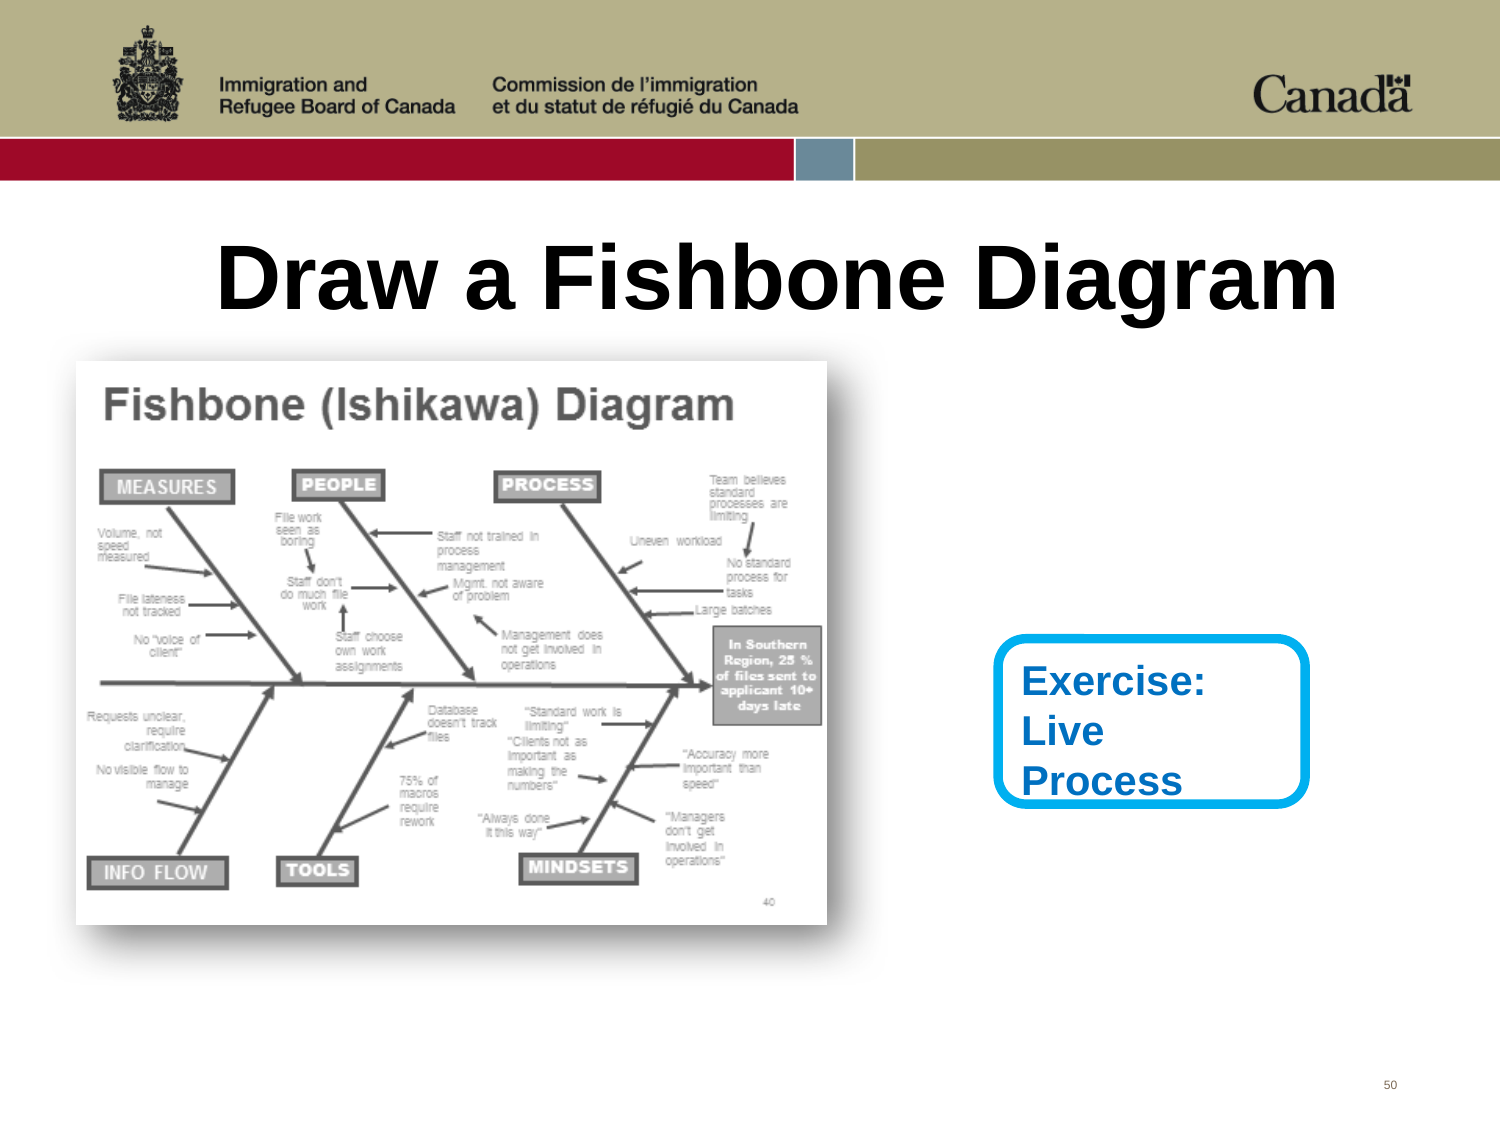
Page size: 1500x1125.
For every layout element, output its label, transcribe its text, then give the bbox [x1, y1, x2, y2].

picture [0, 0, 1500, 1125]
slide_number 50 [1100, 1025, 1413, 1100]
title Draw a Fishbone Diagram [200, 237, 1413, 425]
text_box Exercise: Live Process [998, 638, 1306, 805]
